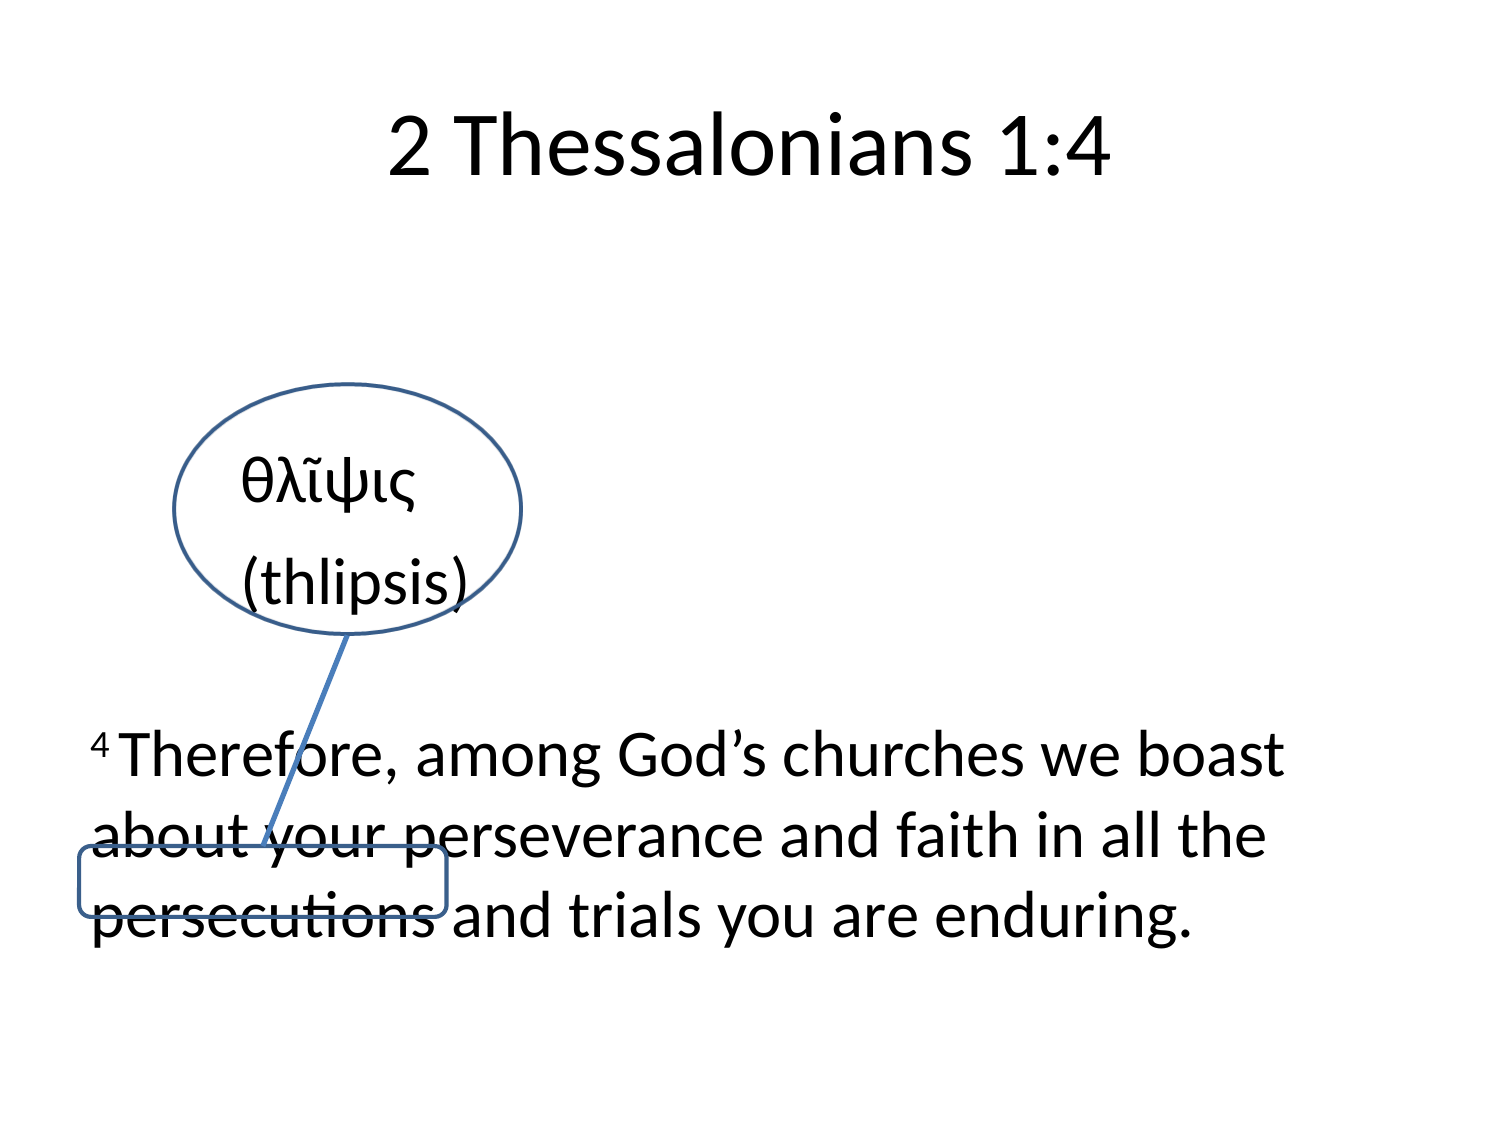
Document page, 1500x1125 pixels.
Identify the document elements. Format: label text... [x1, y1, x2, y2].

list θλῖψις (thlipsis) 4 Therefore, among God’s churches we boast about your perseverance and faith in all the persecutions and trials you are enduring. [75, 262, 1425, 1005]
title 2 Thessalonians 1:4 [75, 45, 1425, 233]
picture [171, 381, 523, 636]
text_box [262, 635, 348, 847]
text_box [76, 843, 449, 919]
